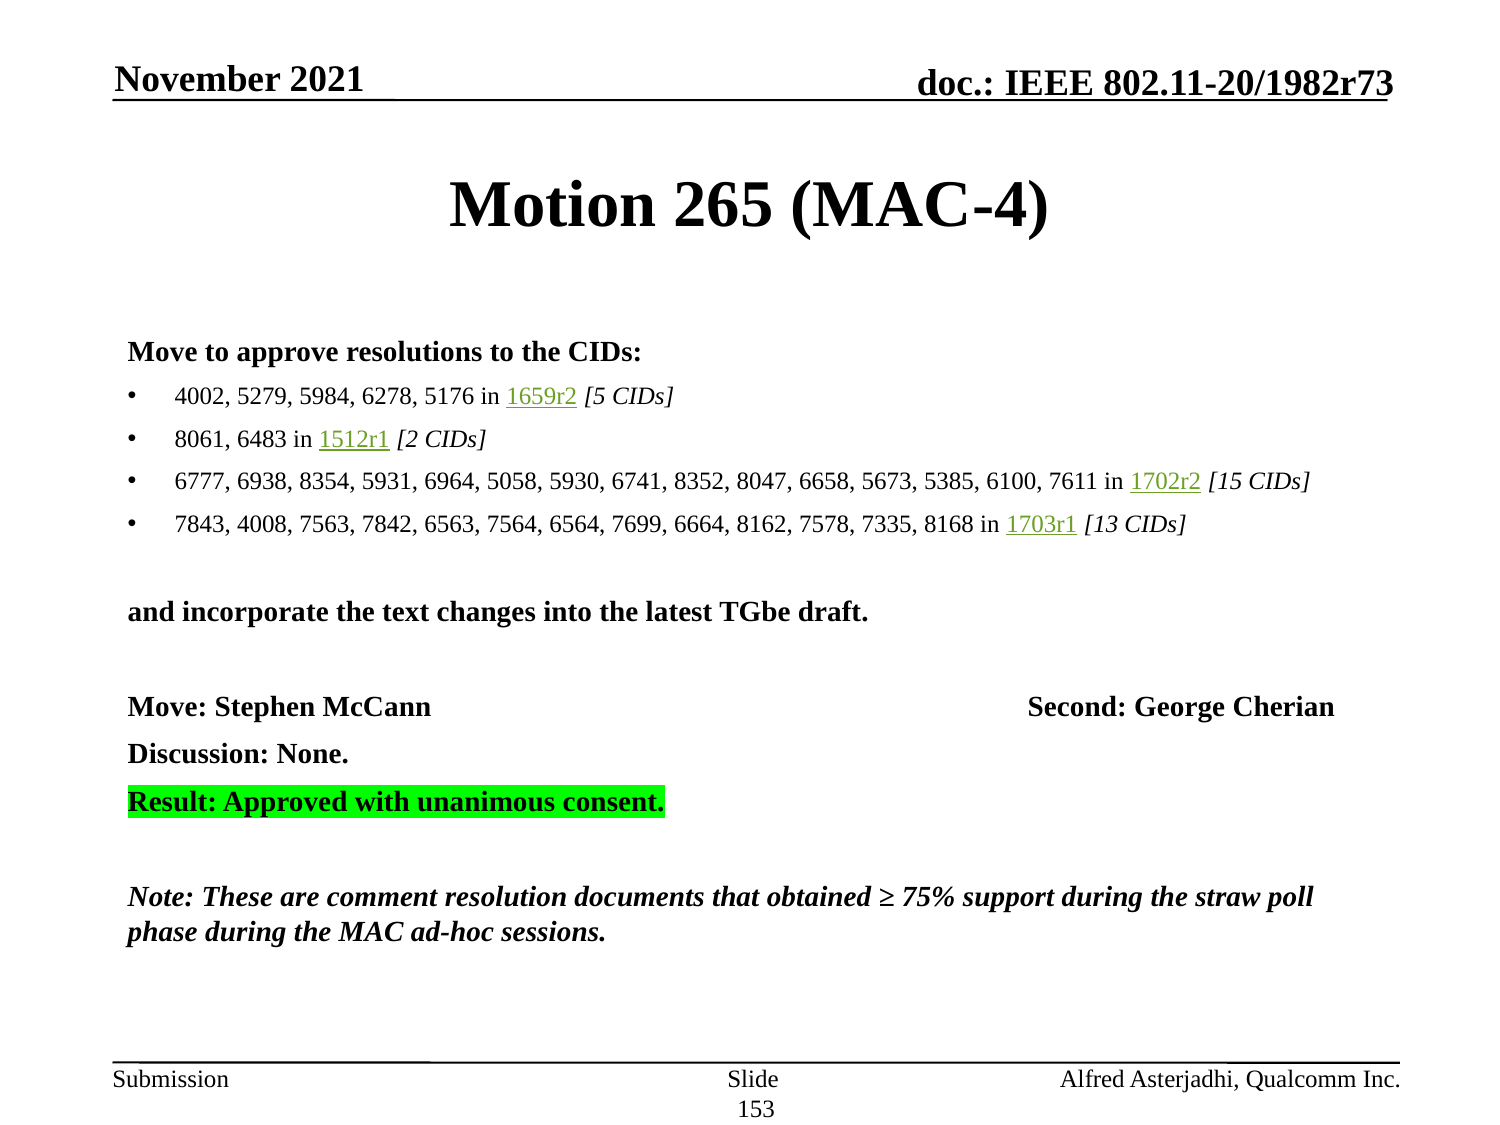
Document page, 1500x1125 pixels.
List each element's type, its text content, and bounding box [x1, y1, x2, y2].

footer Alfred Asterjadhi, Qualcomm Inc. [878, 1061, 1402, 1093]
slide_number Slide 153 [712, 1061, 800, 1123]
title Motion 265 (MAC-4) [112, 112, 1388, 288]
list Move to approve resolutions to the CIDs: 4002, 5279, 5984, 6278, 5176 in 1659r2 [5 CIDs] 8061, 6483 in 1512r1 [2 CIDs] 6777, 6938, 8354, 5931, 6964, 5058, 5930, 6741, 8352, 8047, 6658, 5673, 5385, 6100, 7611 in 1702r2 [15 CIDs] 7843, 4008, 7563, 7842, 6563, 7564, 6564, 7699, 6664, 8162, 7578, 7335, 8168 in 1703r1 [13 CIDs] and incorporate the text changes into the latest TGbe draft. Move: Stephen McCann Second: George Cherian Discussion: None. Result: Approved with unanimous consent. Note: These are comment resolution documents that obtained ≥ 75% support during the straw poll phase during the MAC ad-hoc sessions. [112, 324, 1388, 1063]
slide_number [114, 54, 423, 100]
